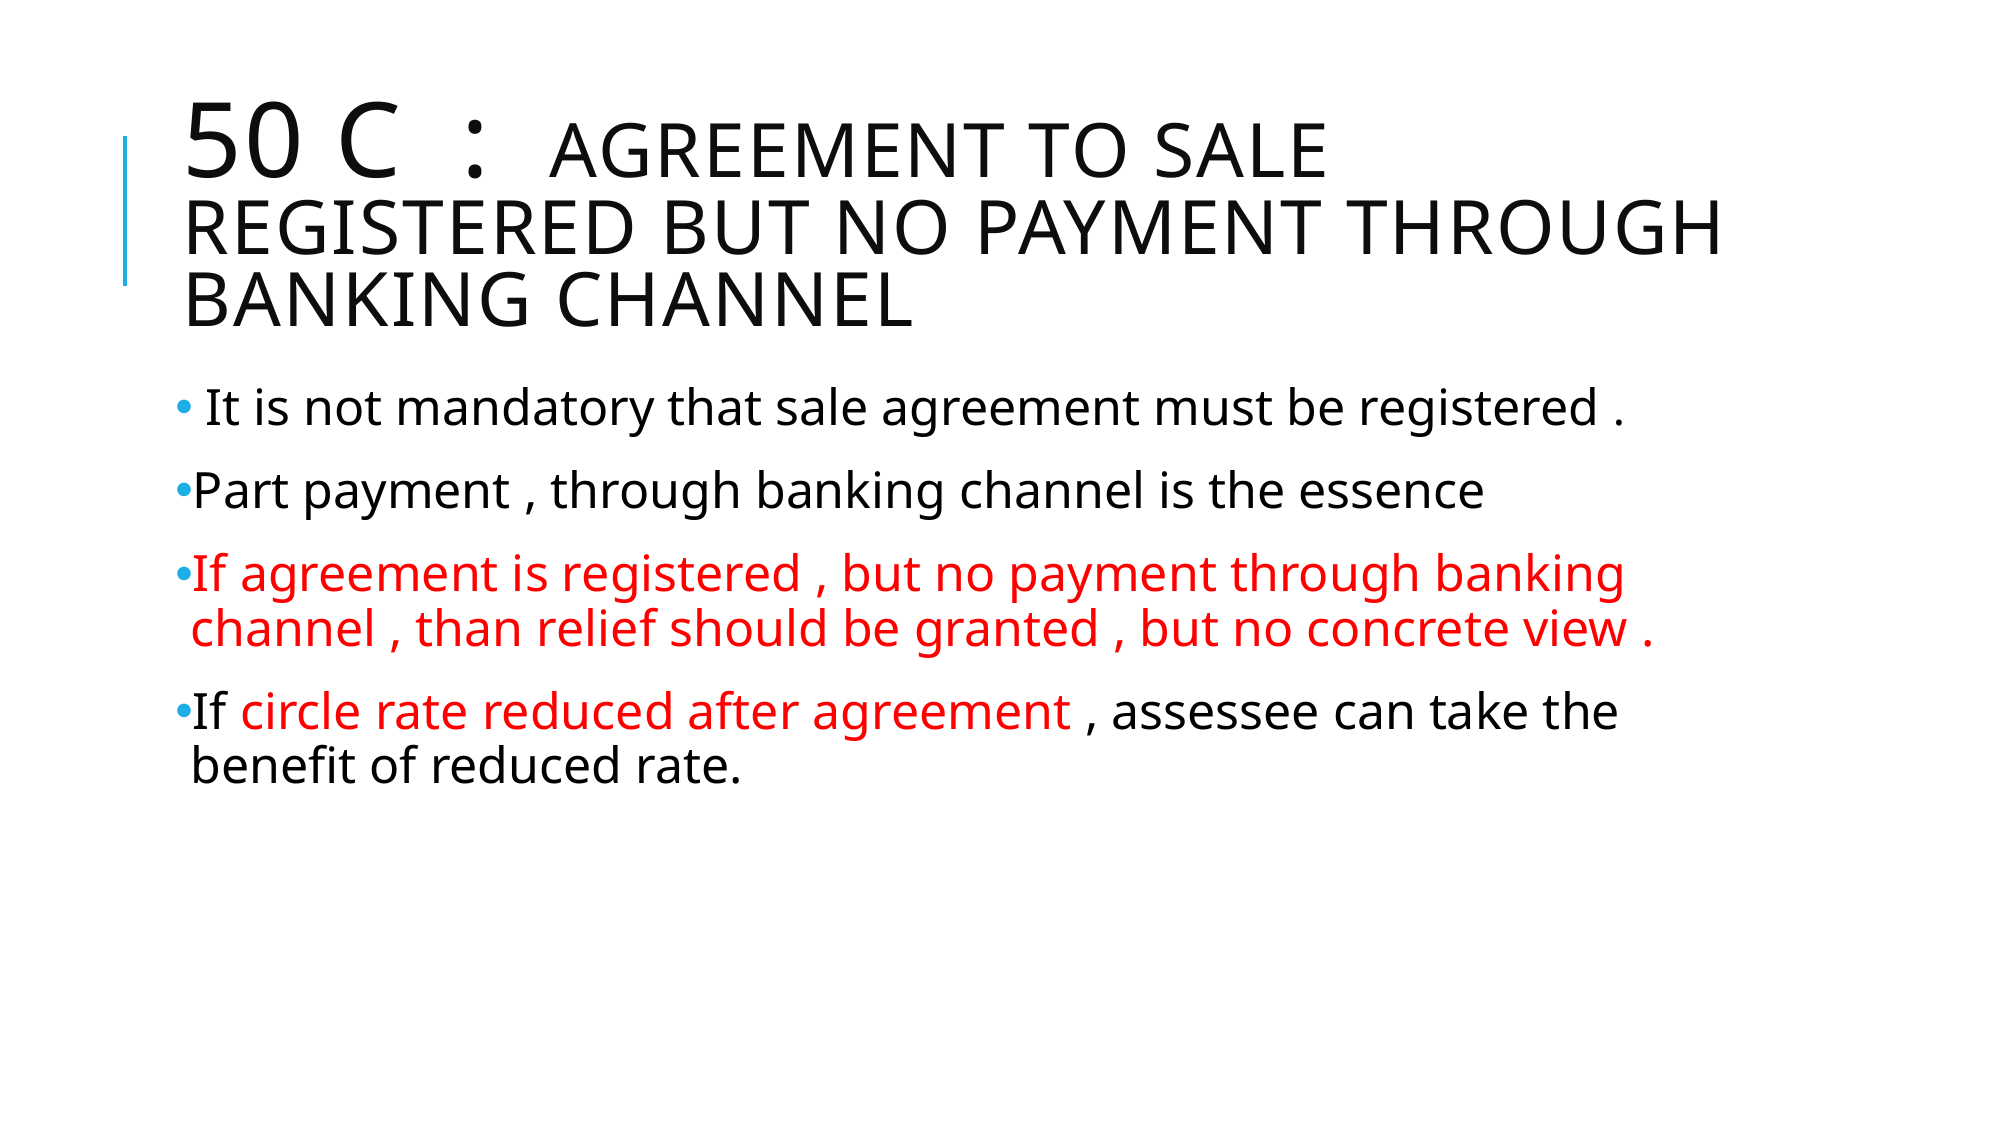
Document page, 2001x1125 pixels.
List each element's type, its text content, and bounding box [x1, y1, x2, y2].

title 50 C : Agreement to sale registered but no payment through banking channel [168, 96, 1763, 342]
list It is not mandatory that sale agreement must be registered . Part payment , through banking channel is the essence If agreement is registered , but no payment through banking channel , than relief should be granted , but no concrete view . If circle rate reduced after agreement , assessee can take the benefit of reduced rate. [168, 375, 1763, 1035]
